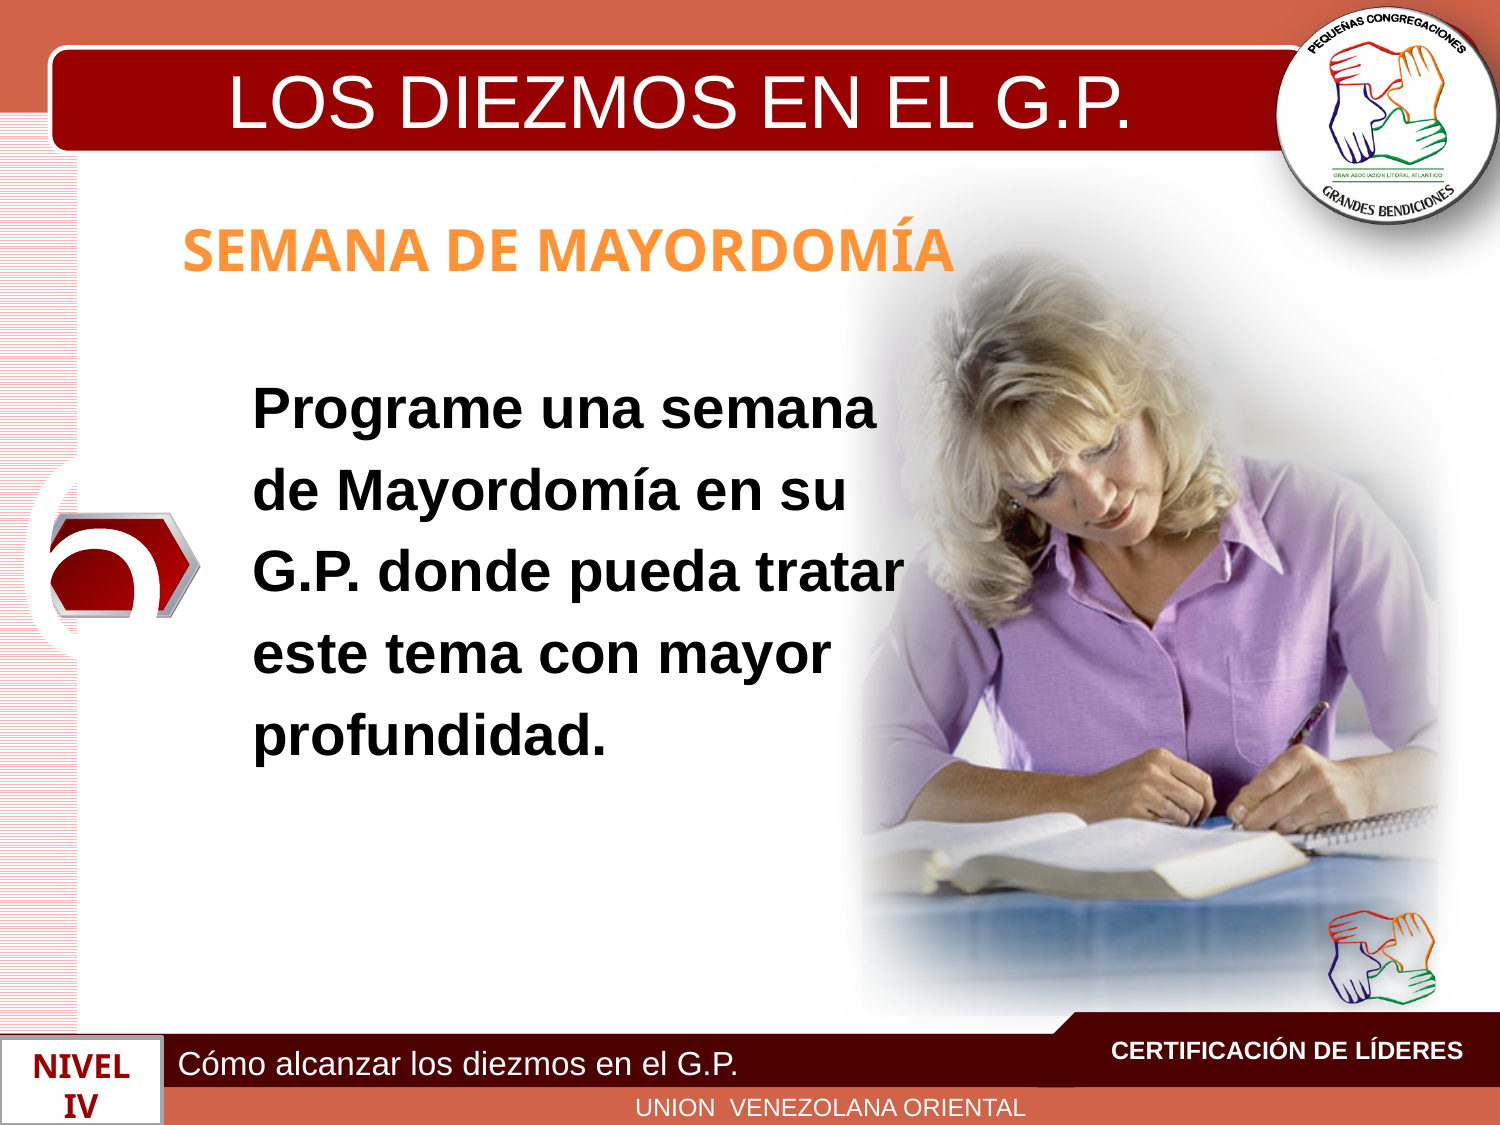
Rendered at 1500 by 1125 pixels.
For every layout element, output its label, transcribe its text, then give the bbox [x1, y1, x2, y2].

title LOS DIEZMOS EN EL G.P. [74, 52, 1258, 145]
footer UNION VENEZOLANA ORIENTAL [162, 1096, 1500, 1125]
list Programe una semana de Mayordomía en su G.P. donde pueda tratar este tema con mayor profundidad. [162, 362, 857, 813]
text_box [0, 1012, 1500, 1088]
text_box NIVEL IV [0, 1097, 162, 1125]
text_box SEMANA DE MAYORDOMÍA [167, 206, 857, 361]
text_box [0, 362, 201, 727]
picture [862, 6, 1500, 1012]
